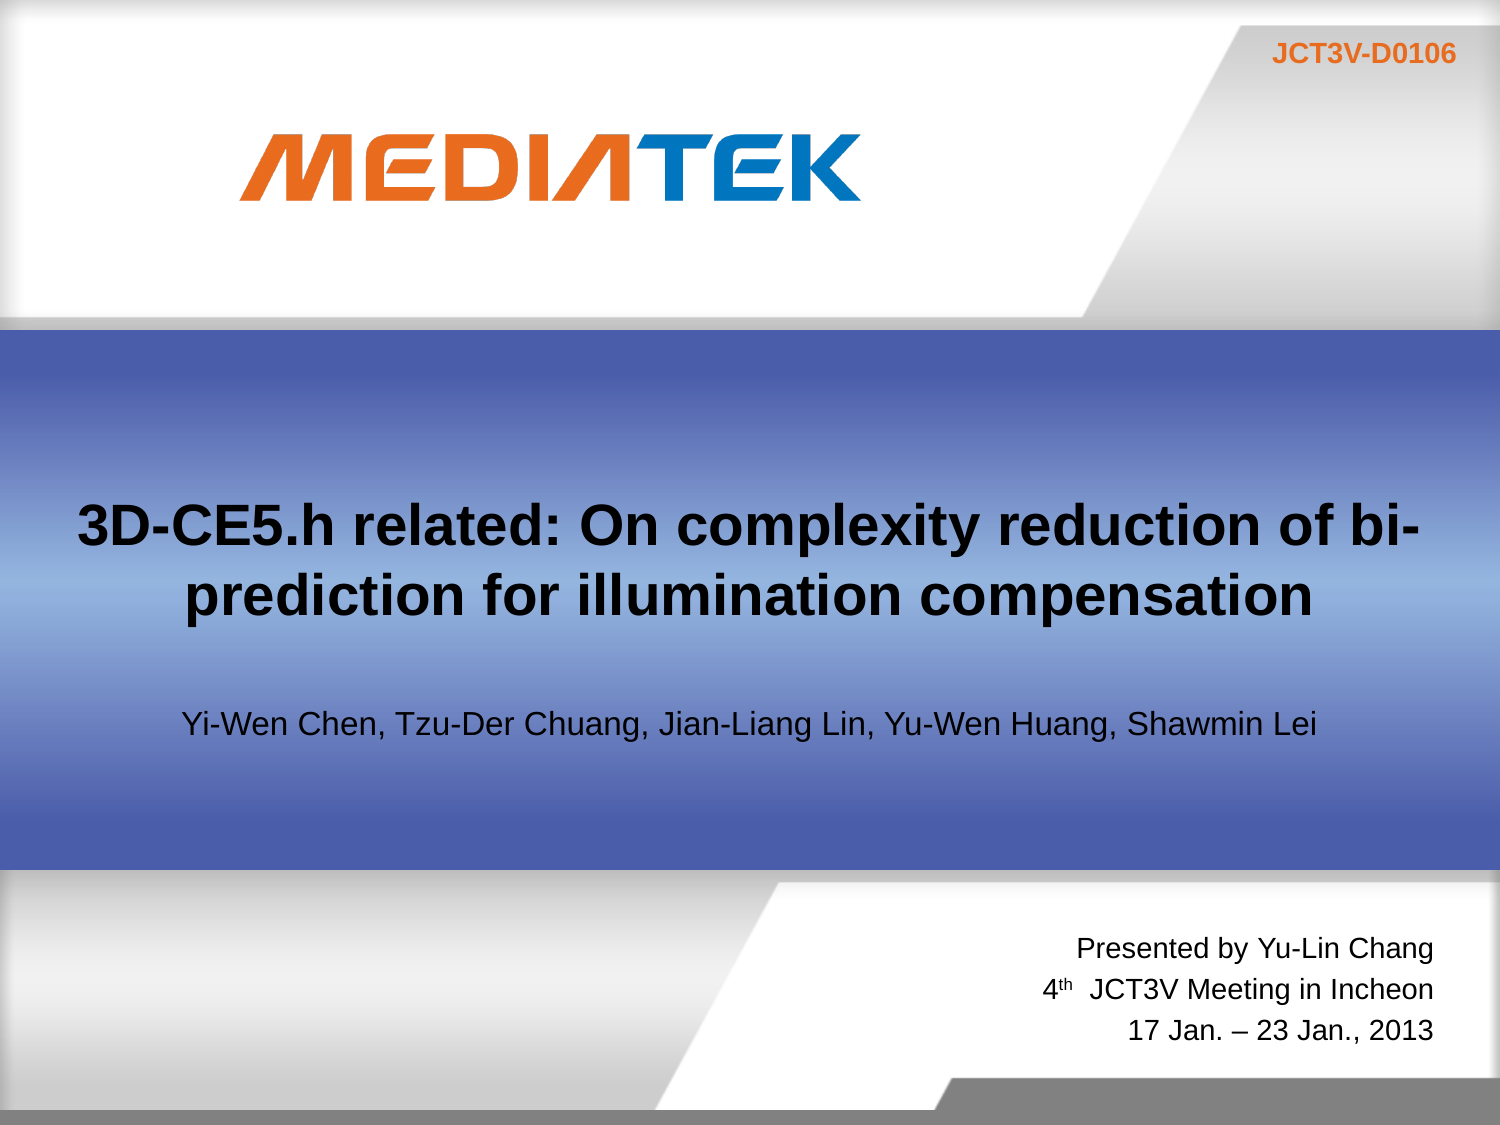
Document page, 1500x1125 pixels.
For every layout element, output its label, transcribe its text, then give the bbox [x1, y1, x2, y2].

picture [0, 0, 1500, 1125]
text_box Presented by Yu-Lin Chang 4th JCT3V Meeting in Incheon 17 Jan. – 23 Jan., 2013 [787, 922, 1450, 1054]
text_box Yi-Wen Chen, Tzu-Der Chuang, Jian-Liang Lin, Yu-Wen Huang, Shawmin Lei [162, 694, 1338, 750]
title 3D-CE5.h related: On complexity reduction of bi-prediction for illumination compensation [50, 438, 1450, 676]
